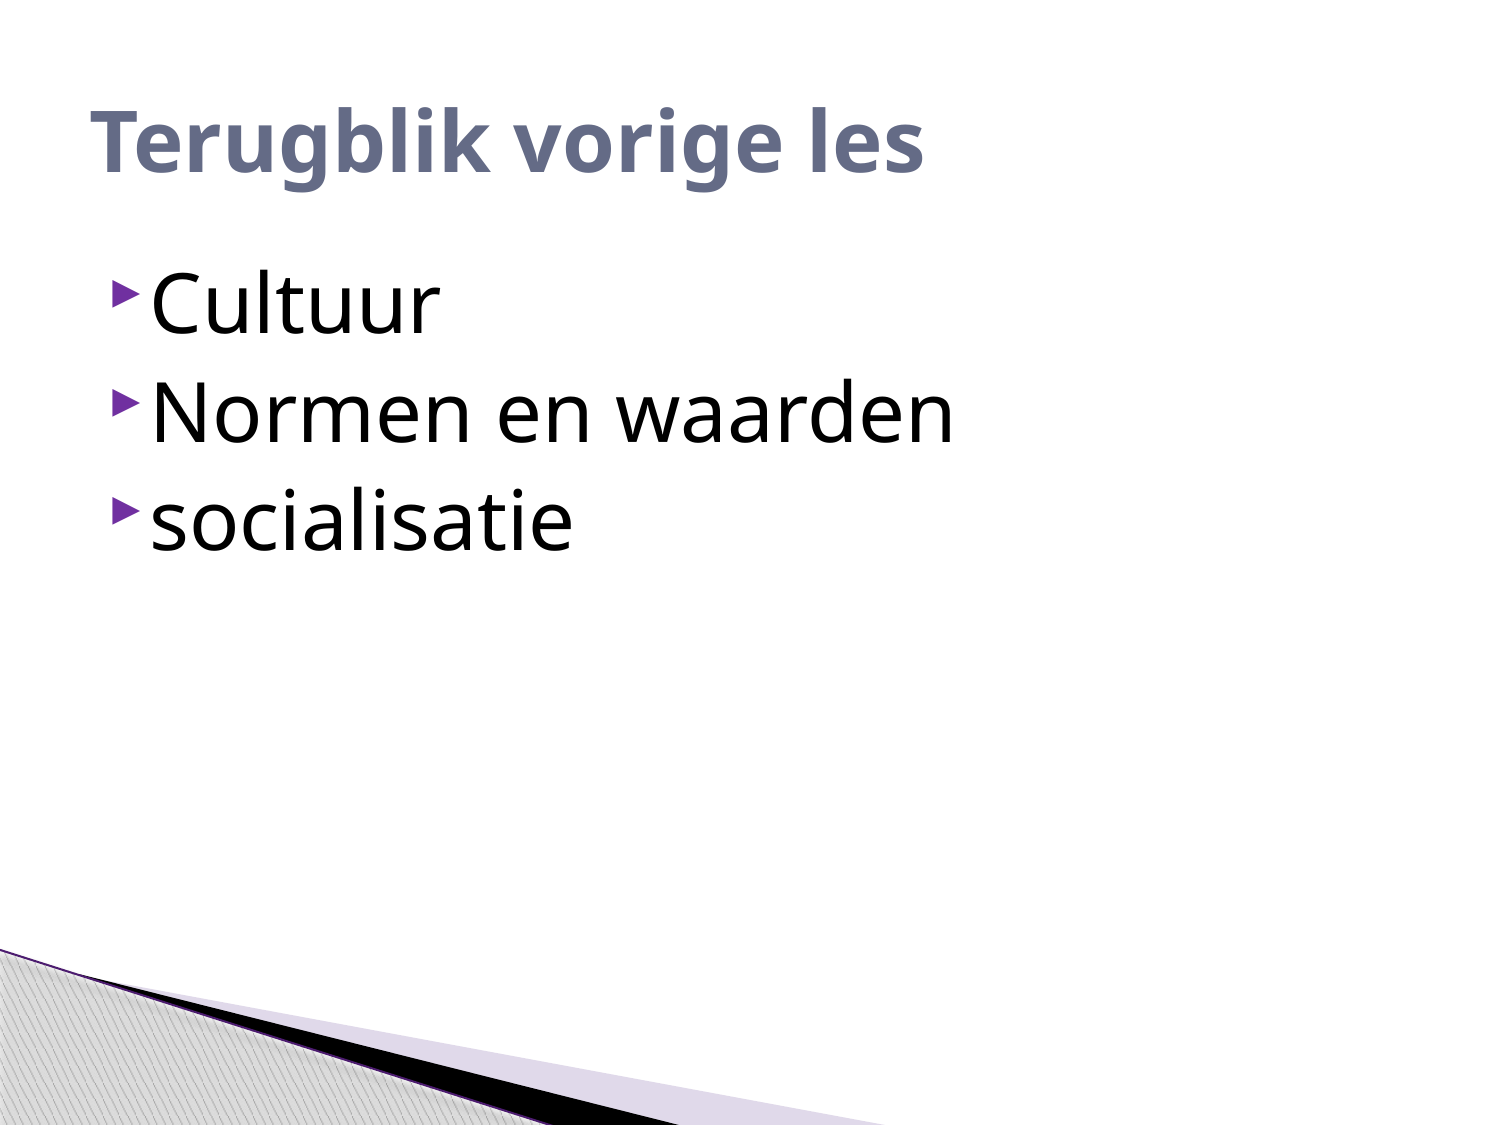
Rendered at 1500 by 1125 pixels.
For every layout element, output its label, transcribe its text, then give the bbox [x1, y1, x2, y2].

list Cultuur Normen en waarden socialisatie [75, 243, 1425, 986]
title Terugblik vorige les [75, 45, 1425, 233]
